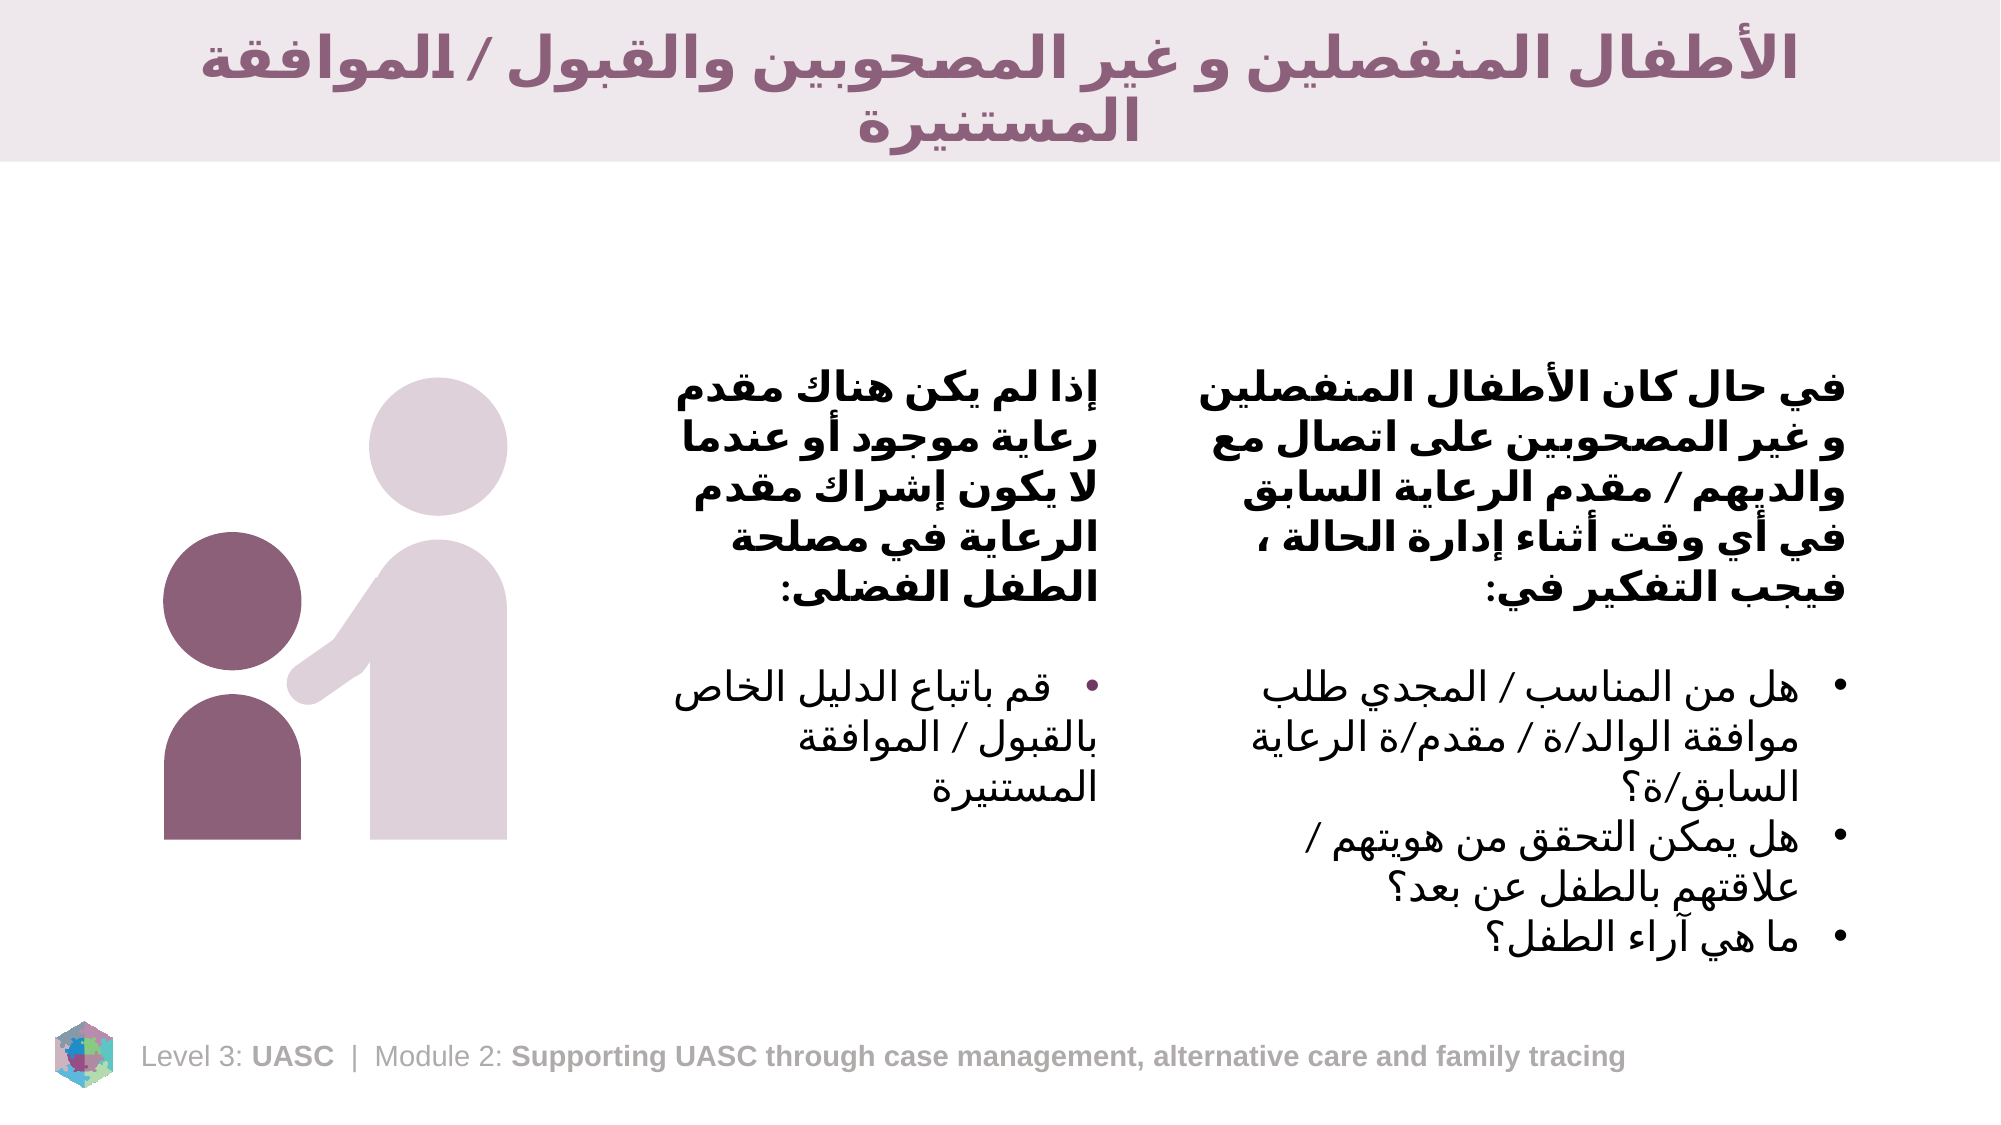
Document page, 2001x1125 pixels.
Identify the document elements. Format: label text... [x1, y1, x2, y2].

text_box إذا لم يكن هناك مقدم رعاية موجود أو عندما لا يكون إشراك مقدم الرعاية في مصلحة الطفل الفضلى: قم باتباع الدليل الخاص بالقبول / الموافقة المستنيرة [636, 352, 1115, 818]
title الأطفال المنفصلين و غير المصحوبين والقبول / الموافقة المستنيرة [137, 19, 1863, 163]
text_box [162, 377, 508, 840]
text_box في حال كان الأطفال المنفصلين و غير المصحوبين على اتصال مع والديهم / مقدم الرعاية السابق في أي وقت أثناء إدارة الحالة ، فيجب التفكير في: هل من المناسب / المجدي طلب موافقة الوالد/ة / مقدم/ة الرعاية السابق/ة؟ هل يمكن التحقق من هويتهم / علاقتهم بالطفل عن بعد؟ ما هي آراء الطفل؟ [1175, 352, 1863, 968]
picture [55, 1021, 113, 1088]
